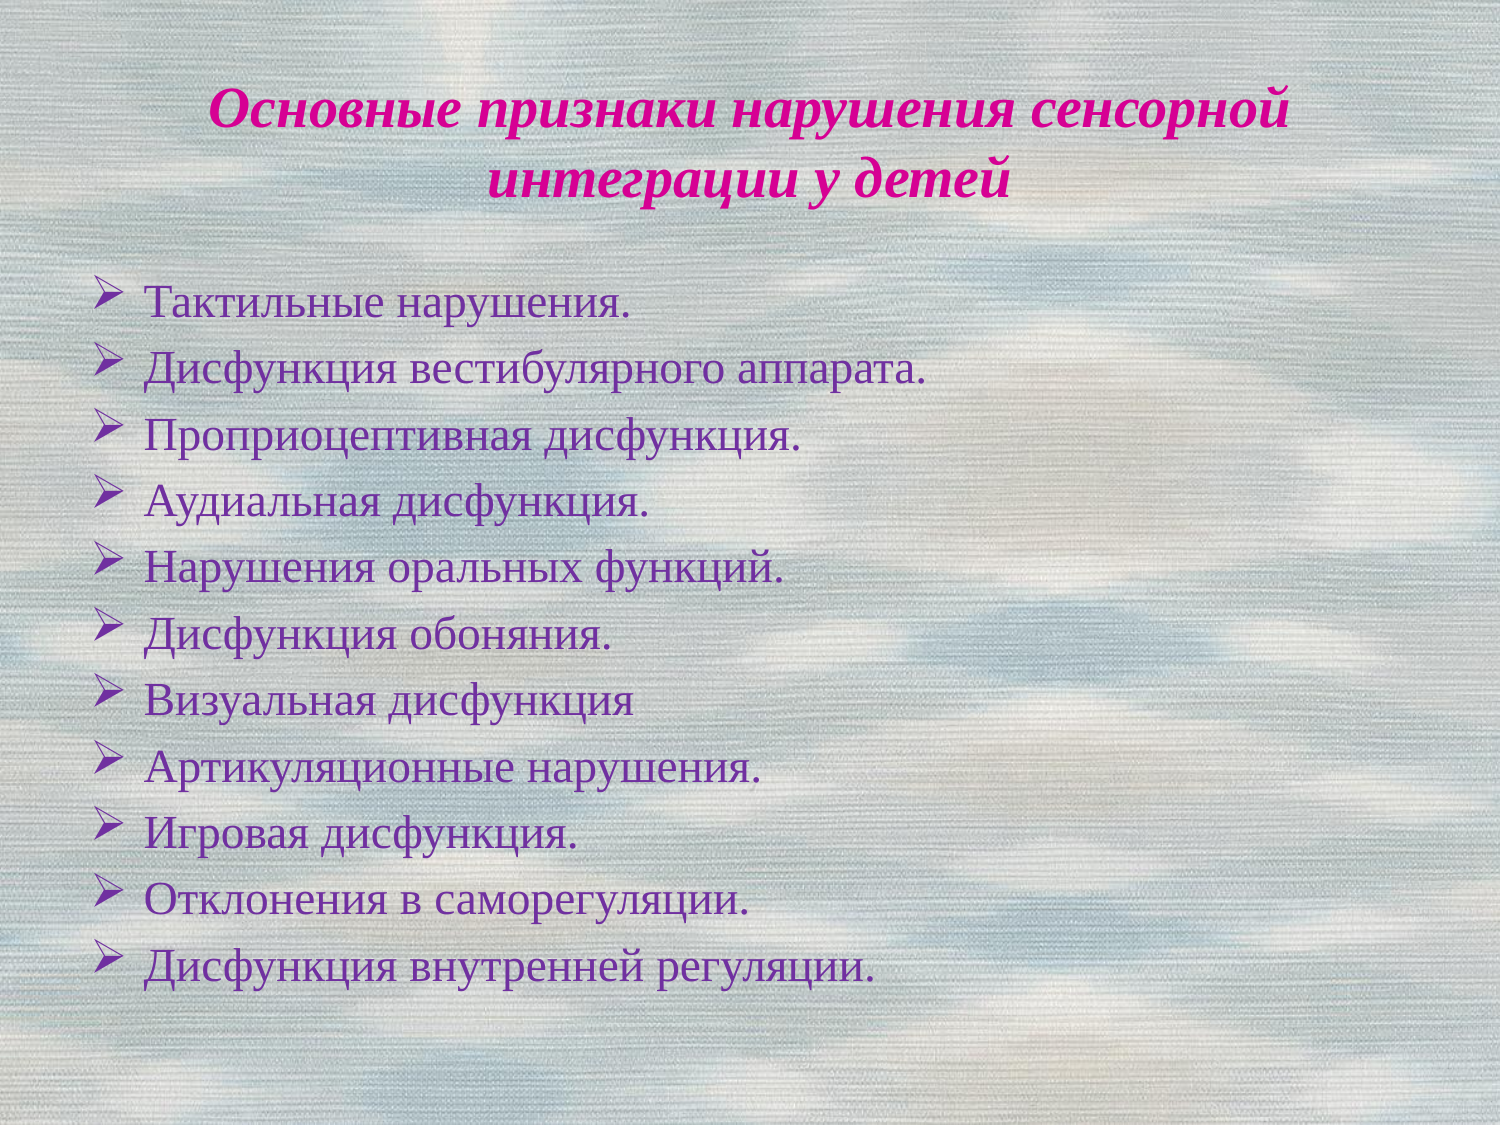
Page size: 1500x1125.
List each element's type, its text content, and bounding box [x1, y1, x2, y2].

picture [0, 0, 1500, 1125]
list Тактильные нарушения. Дисфункция вестибулярного аппарата. Проприоцептивная дисфункция. Аудиальная дисфункция. Нарушения оральных функций. Дисфункция обоняния. Визуальная дисфункция Артикуляционные нарушения. Игровая дисфункция. Отклонения в саморегуляции. Дисфункция внутренней регуляции. [75, 262, 1425, 1005]
title Основные признаки нарушения сенсорной интеграции у детей [75, 45, 1425, 233]
